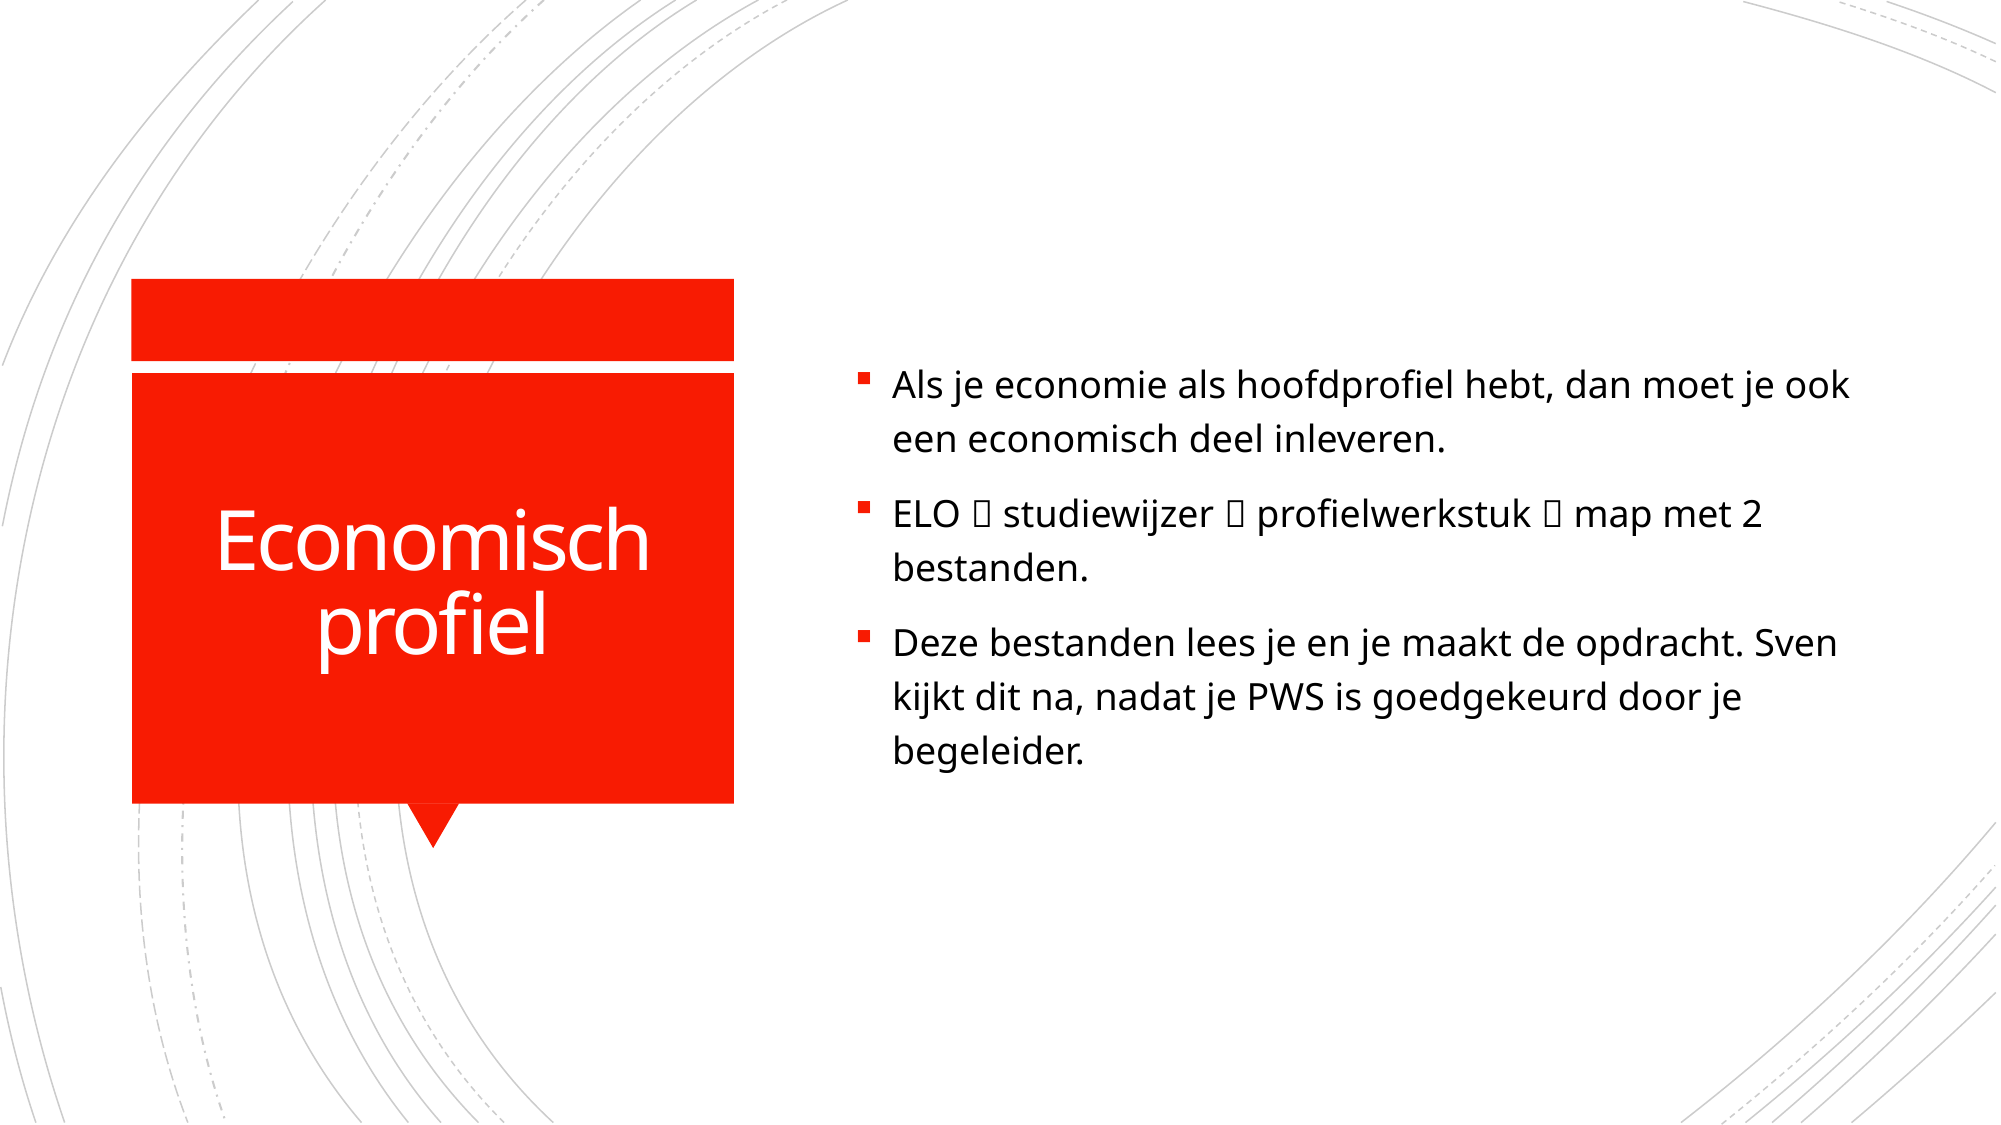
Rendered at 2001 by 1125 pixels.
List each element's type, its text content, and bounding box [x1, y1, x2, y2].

title Economisch profiel [145, 385, 720, 789]
list Als je economie als hoofdprofiel hebt, dan moet je ook een economisch deel inleveren. ELO  studiewijzer  profielwerkstuk  map met 2 bestanden. Deze bestanden lees je en je maakt de opdracht. Sven kijkt dit na, nadat je PWS is goedgekeurd door je begeleider. [839, 131, 1871, 993]
